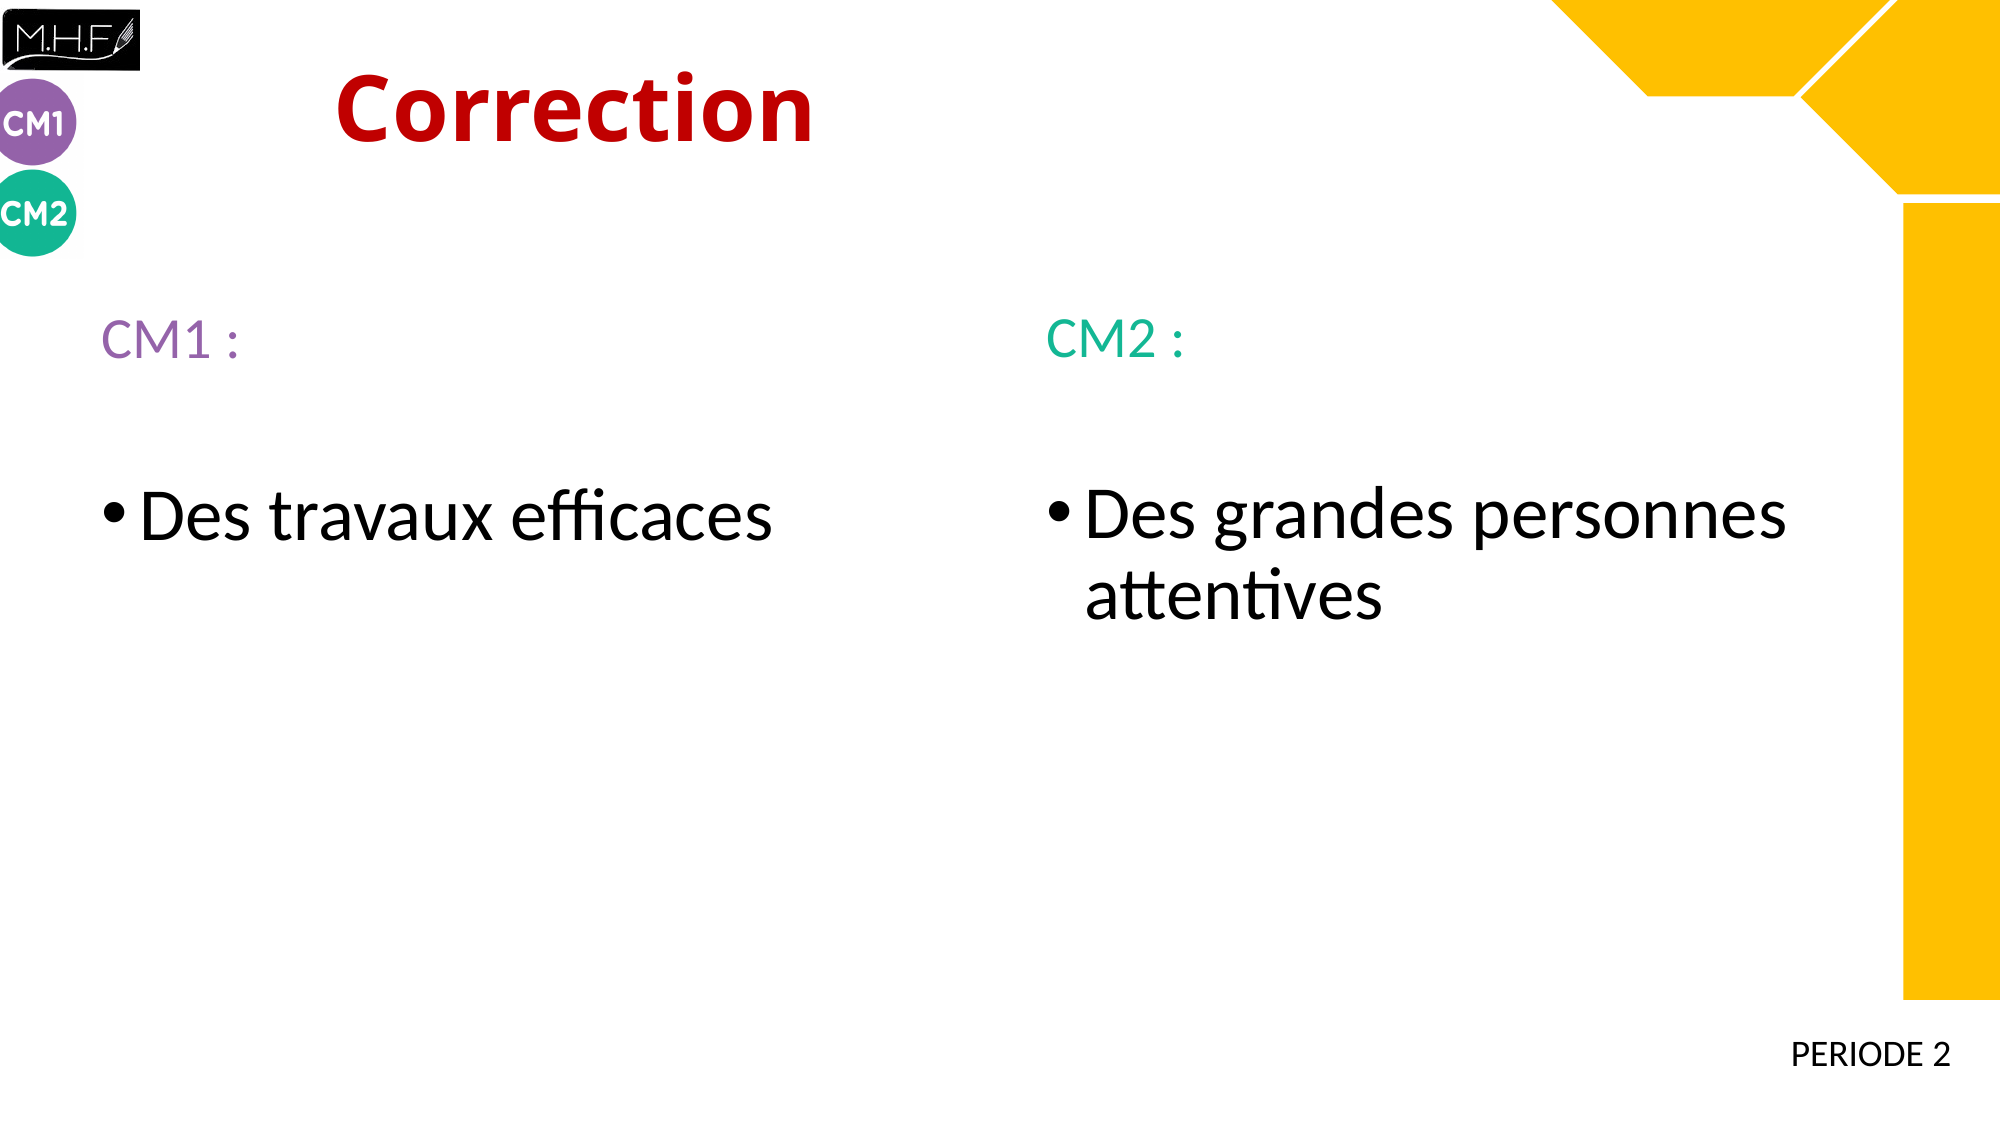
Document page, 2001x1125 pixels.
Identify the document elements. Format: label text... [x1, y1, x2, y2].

text_box PERIODE 2 [1362, 1021, 1967, 1125]
text_box [1902, 202, 2000, 1001]
text_box CM2 : Des grandes personnes attentives [1031, 299, 1853, 1014]
picture [0, 7, 140, 259]
text_box [1799, 0, 2000, 196]
text_box [1549, 0, 1892, 98]
list CM1 : Des travaux efficaces [86, 300, 897, 1015]
title Correction [318, 3, 1865, 221]
